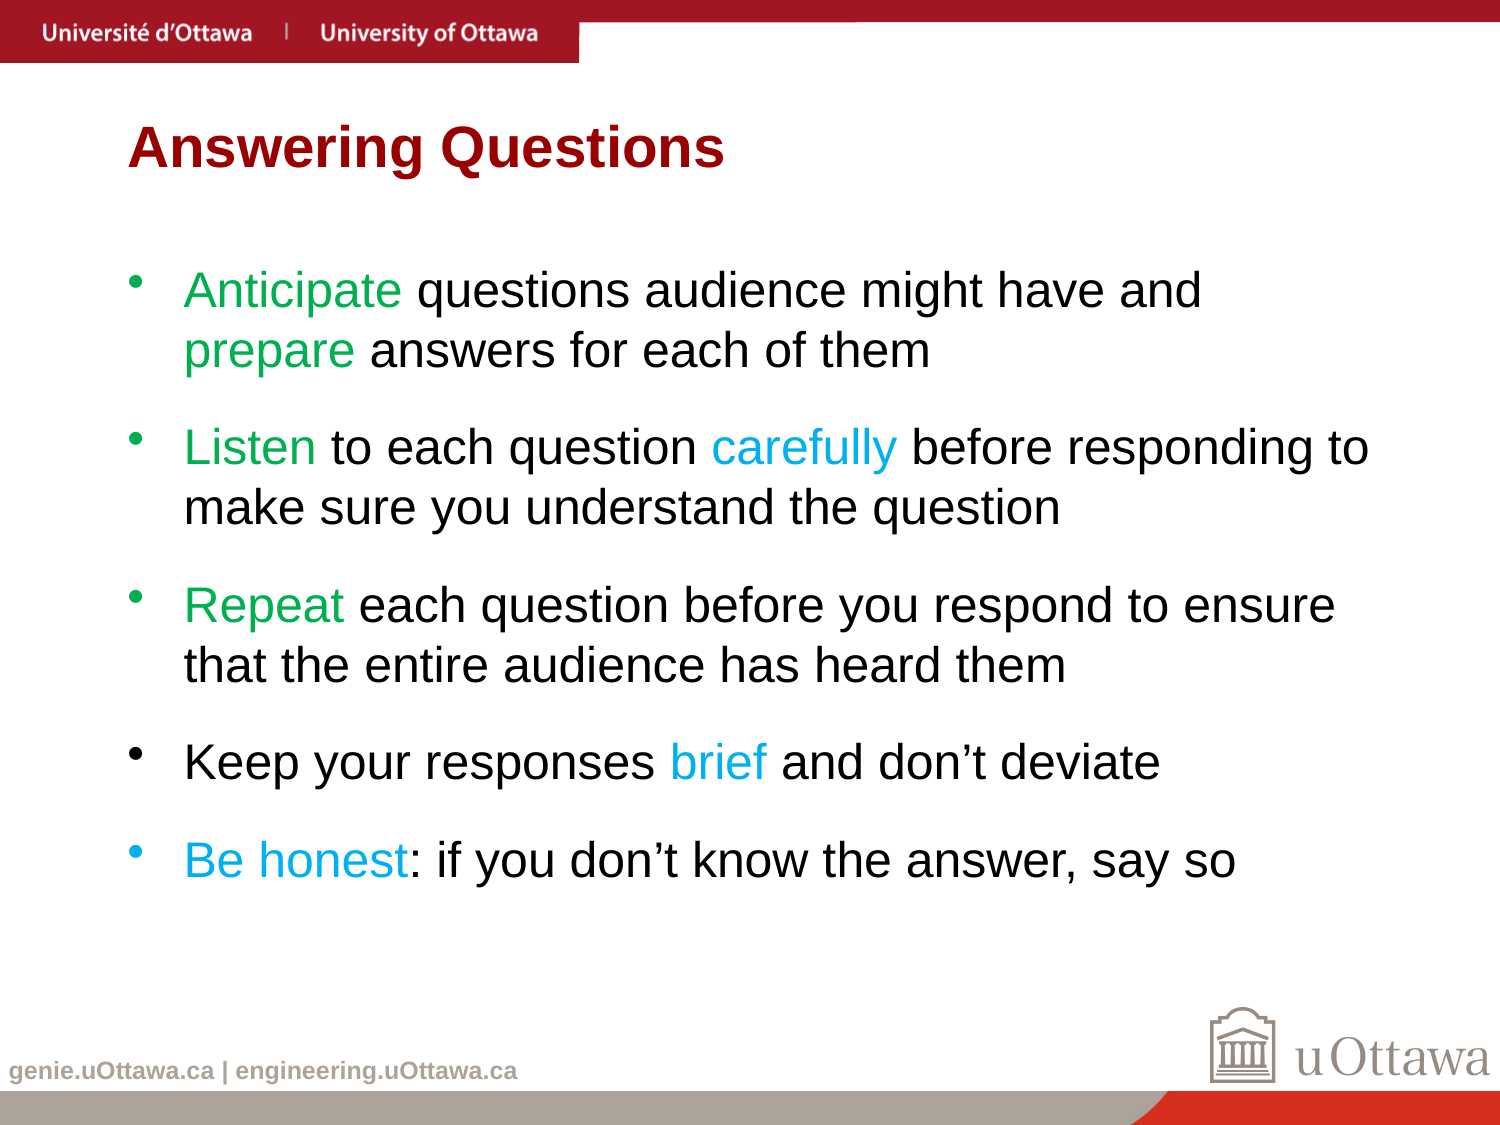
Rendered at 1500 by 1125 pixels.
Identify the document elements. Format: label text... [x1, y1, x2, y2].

picture [0, 1091, 1500, 1125]
picture [0, 0, 1500, 63]
title Answering Questions [112, 101, 1188, 213]
picture [1210, 1007, 1490, 1083]
list Anticipate questions audience might have and prepare answers for each of them Listen to each question carefully before responding to make sure you understand the question Repeat each question before you respond to ensure that the entire audience has heard them Keep your responses brief and don’t deviate Be honest: if you don’t know the answer, say so [112, 249, 1388, 888]
